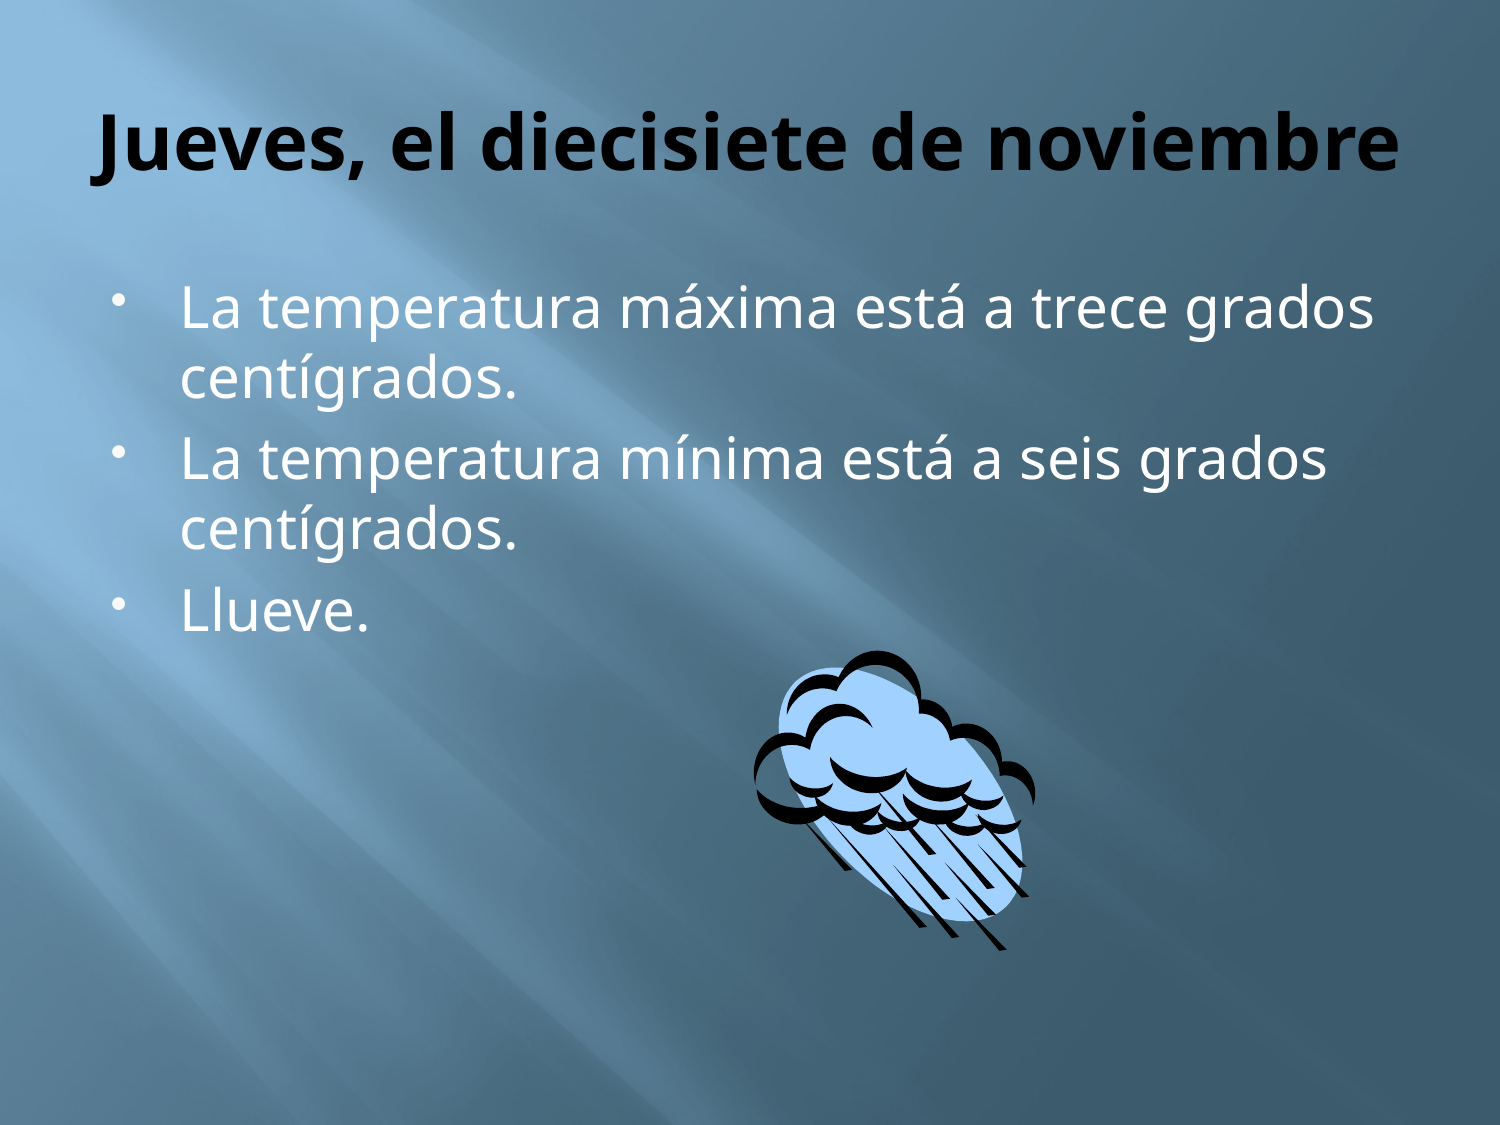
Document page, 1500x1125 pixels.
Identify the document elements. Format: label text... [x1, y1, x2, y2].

title Jueves, el diecisiete de noviembre [75, 45, 1425, 233]
list La temperatura máxima está a trece grados centígrados. La temperatura mínima está a seis grados centígrados. Llueve. [75, 262, 1425, 1035]
picture [753, 649, 1040, 951]
